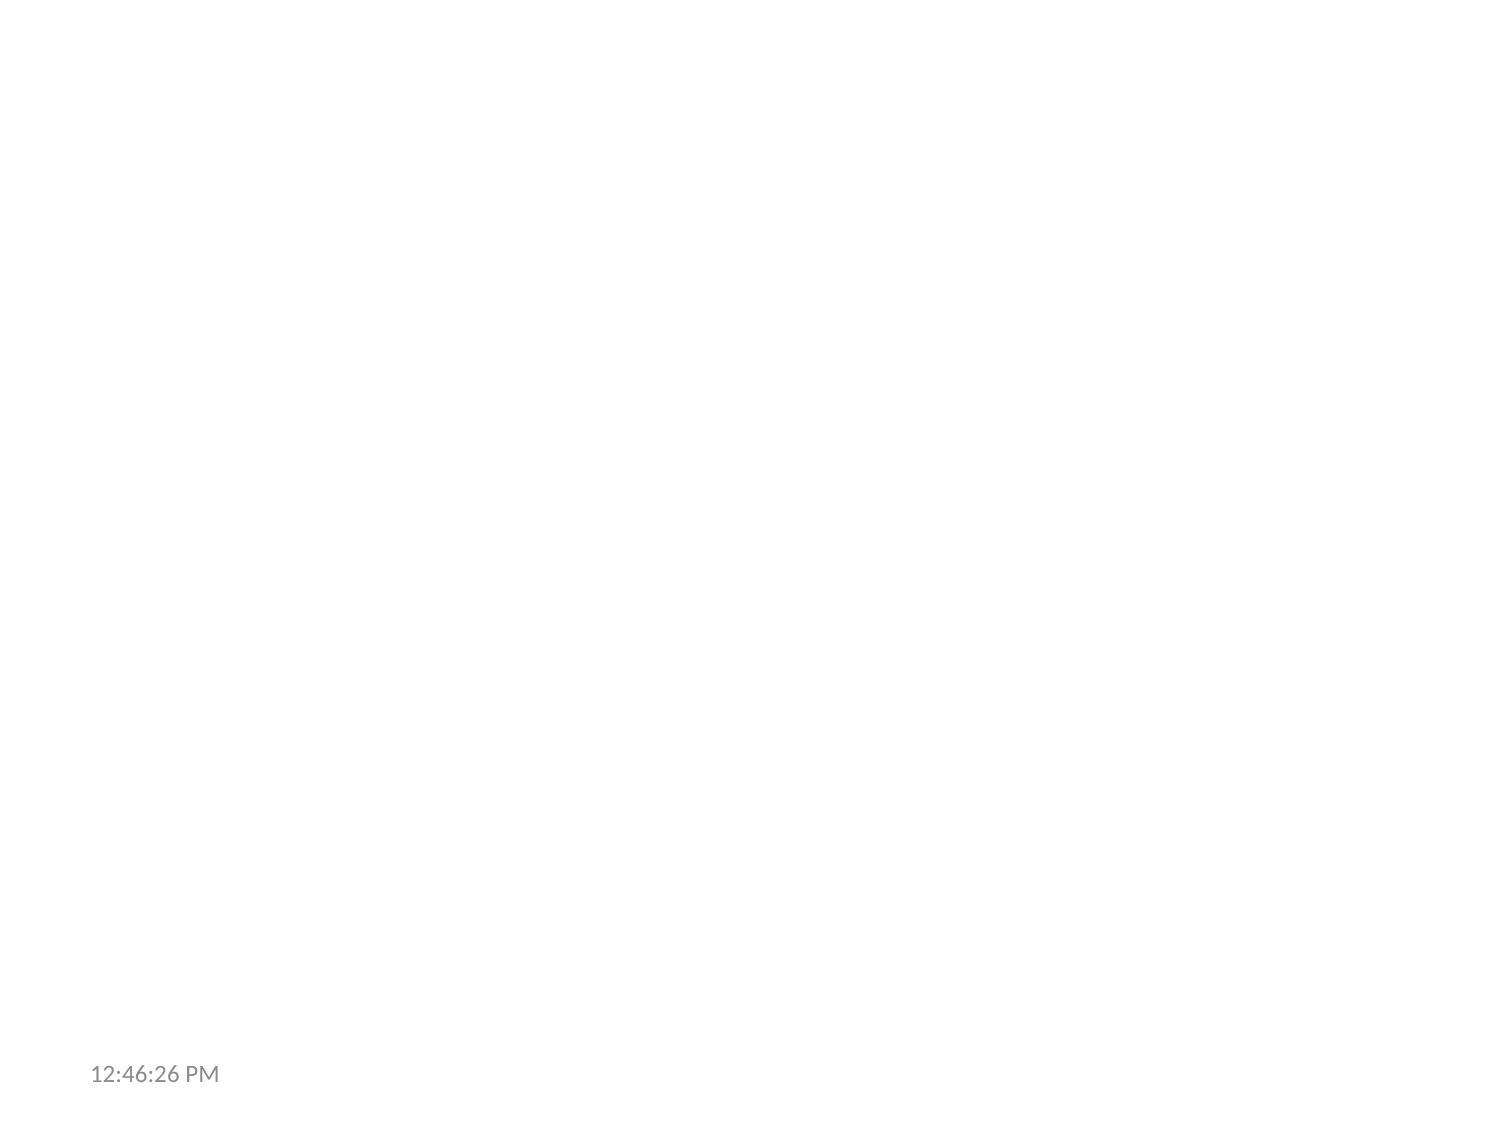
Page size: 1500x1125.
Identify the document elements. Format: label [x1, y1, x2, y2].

slide_number [75, 1042, 425, 1103]
